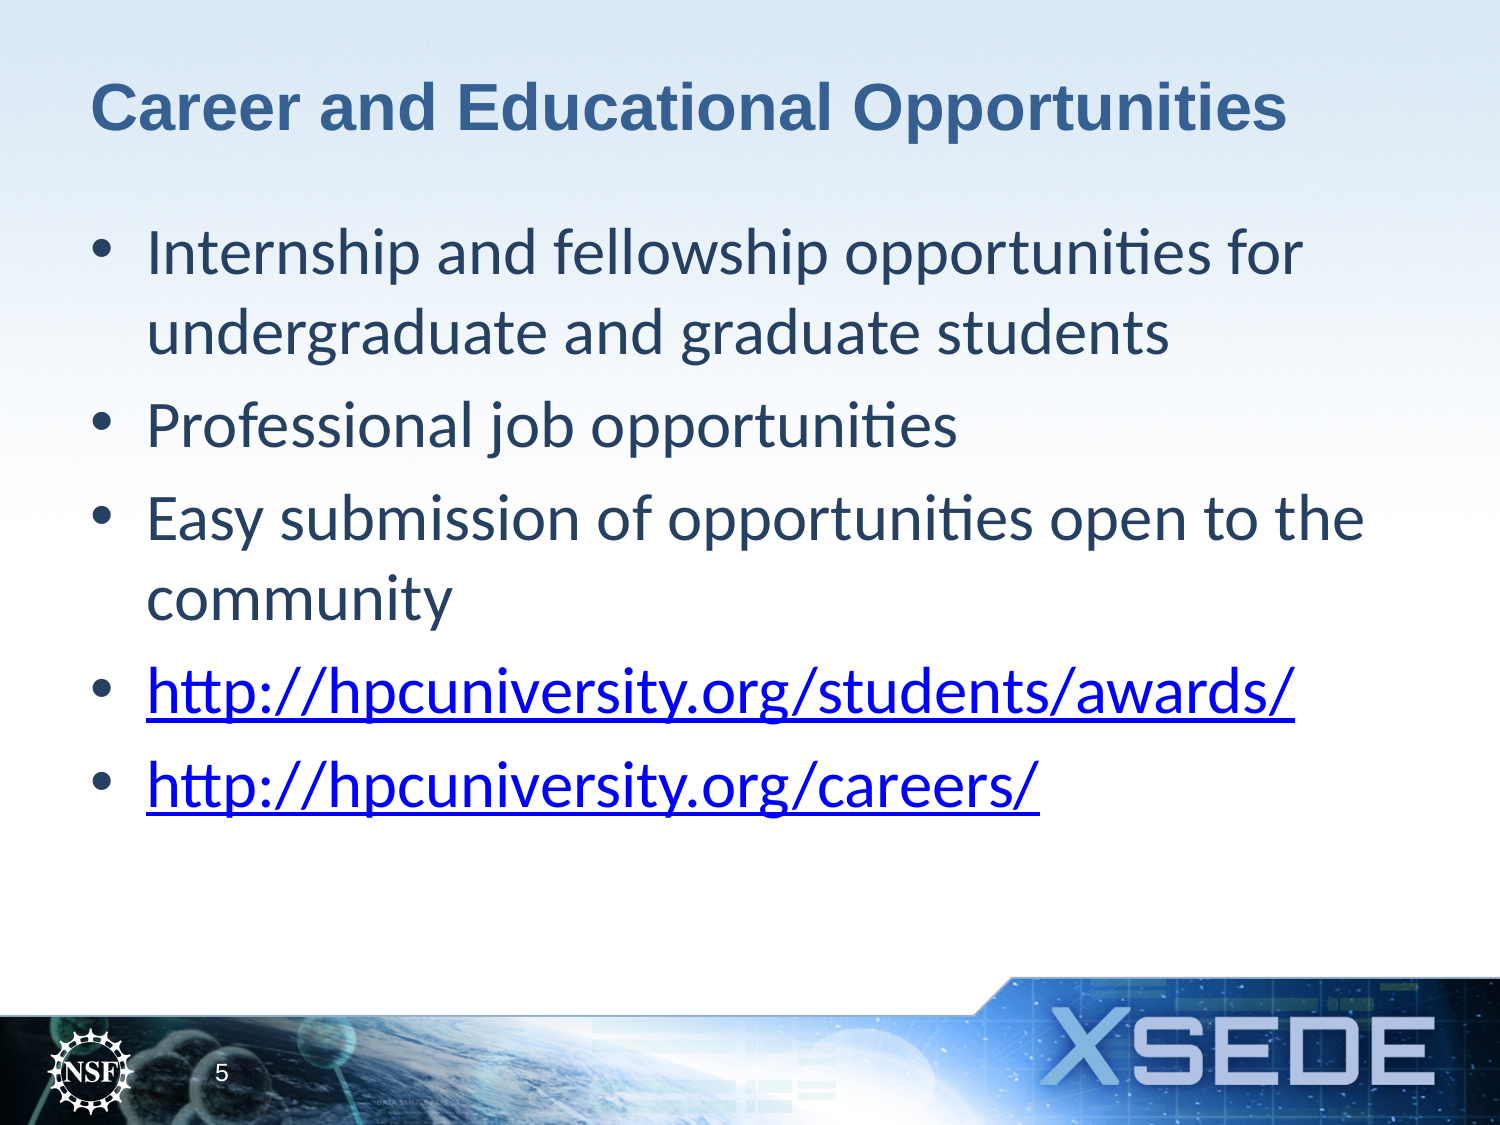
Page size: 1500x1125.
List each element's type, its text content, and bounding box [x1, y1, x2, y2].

slide_number 5 [200, 1041, 400, 1102]
picture [0, 0, 1500, 1125]
list Internship and fellowship opportunities for undergraduate and graduate students Professional job opportunities Easy submission of opportunities open to the community http://hpcuniversity.org/students/awards/ http://hpcuniversity.org/careers/ [75, 200, 1425, 963]
title Career and Educational Opportunities [75, 45, 1425, 163]
